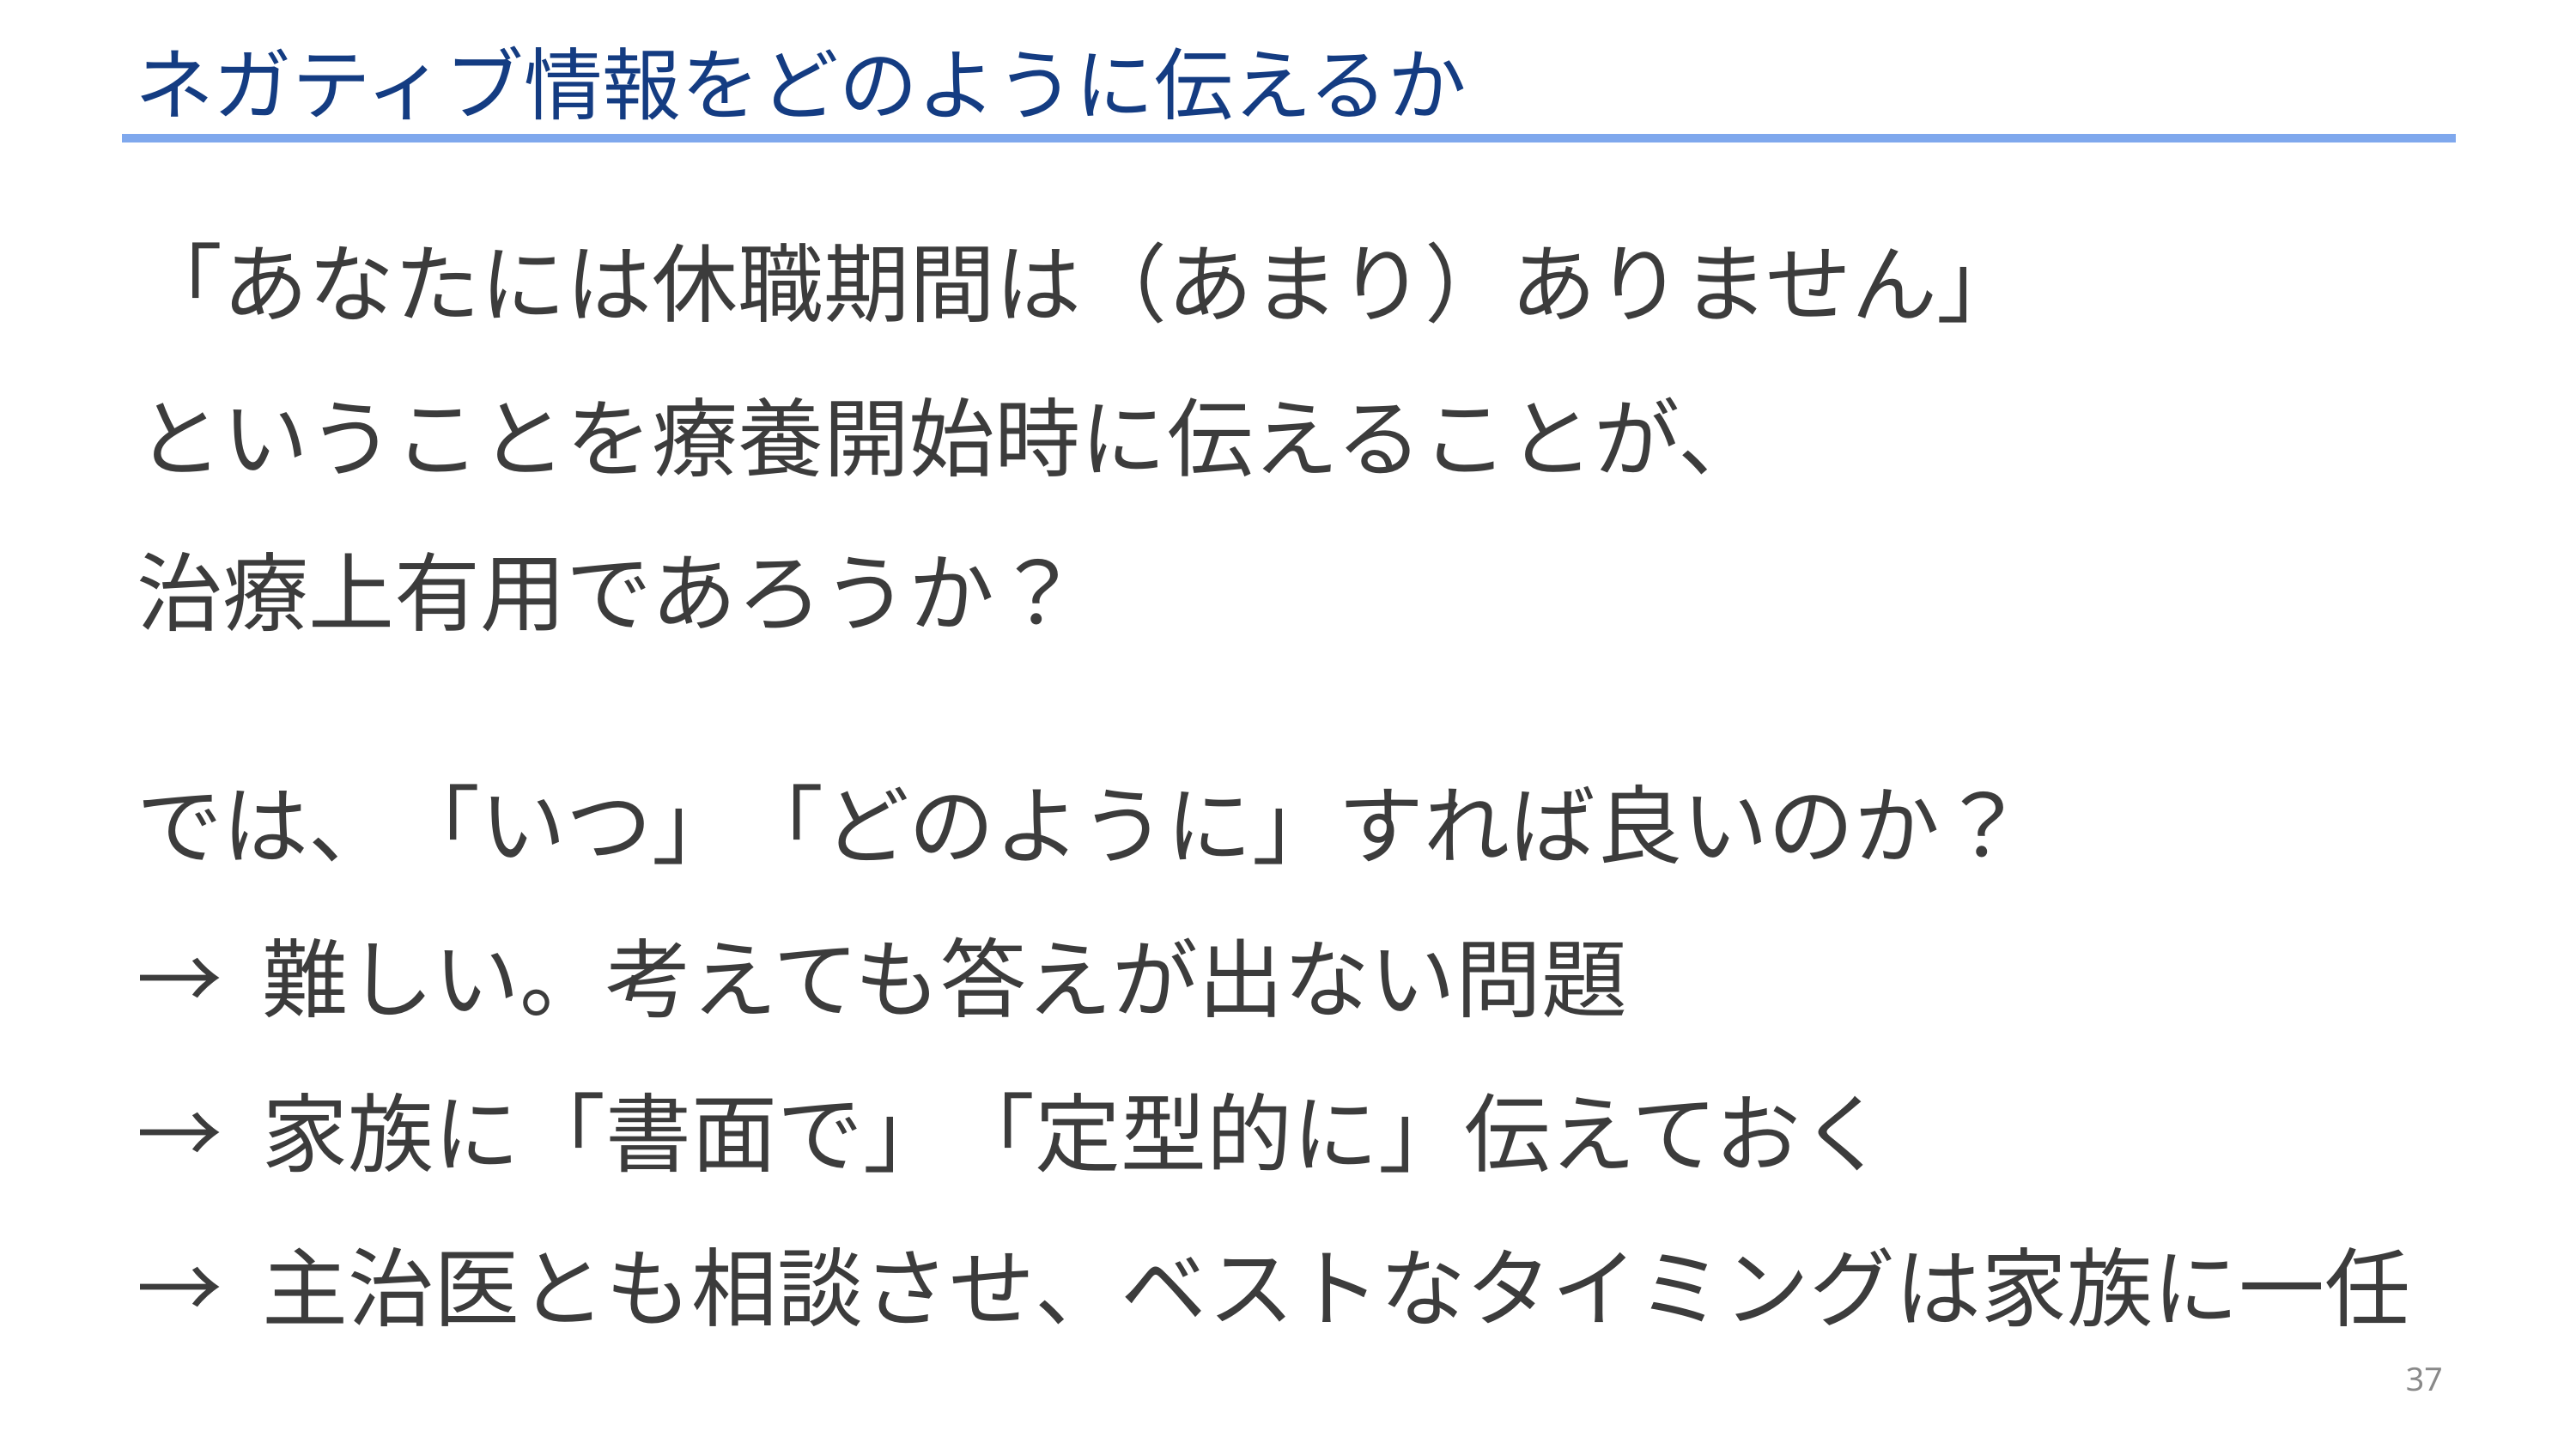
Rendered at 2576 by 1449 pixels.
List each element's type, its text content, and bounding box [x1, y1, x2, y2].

slide_number 37 [2337, 1342, 2456, 1420]
title ネガティブ情報をどのように伝えるか [122, 39, 2454, 139]
list 「あなたには休職期間は（あまり）ありません」 ということを療養開始時に伝えることが、 治療上有用であろうか？ では、「いつ」「どのように」すれば良いのか？ → 難しい。考えても答えが出ない問題 → 家族に「書面で」「定型的に」伝えておく → 主治医とも相談させ、ベストなタイミングは家族に一任 [124, 171, 2456, 1317]
